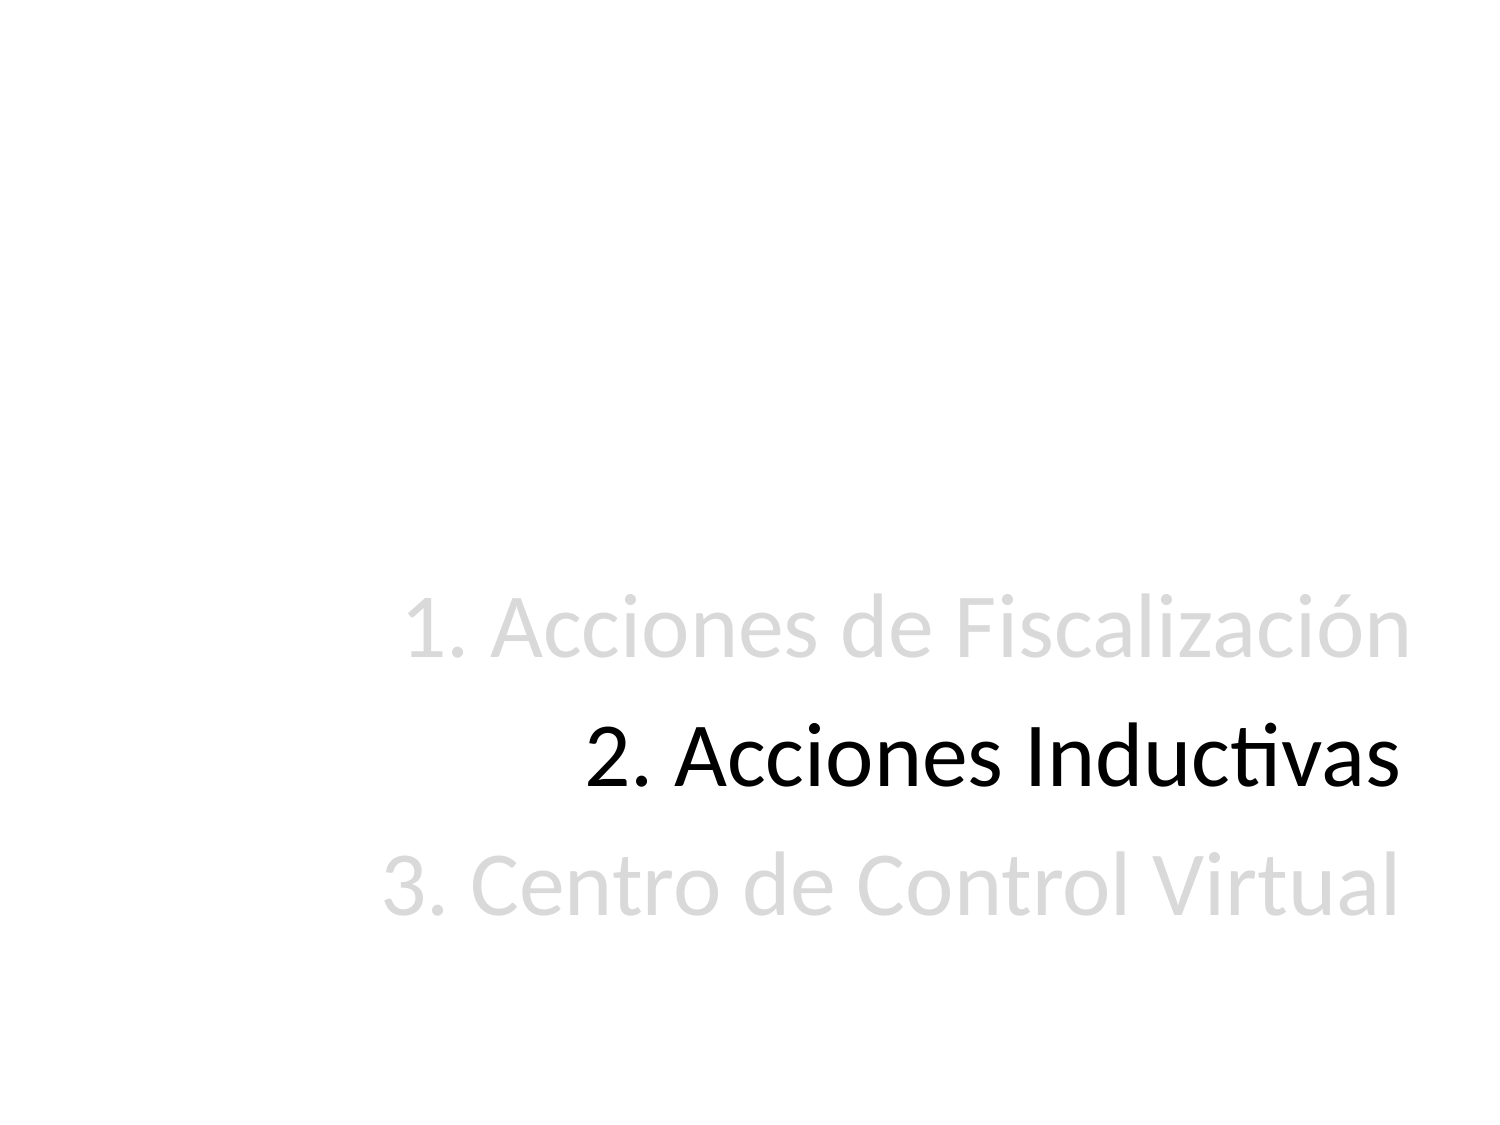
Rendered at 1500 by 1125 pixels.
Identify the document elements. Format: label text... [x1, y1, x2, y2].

text_box 1. Acciones de Fiscalización [339, 527, 1430, 715]
text_box 3. Centro de Control Virtual [309, 785, 1418, 973]
title 2. Acciones Inductivas [309, 656, 1418, 785]
